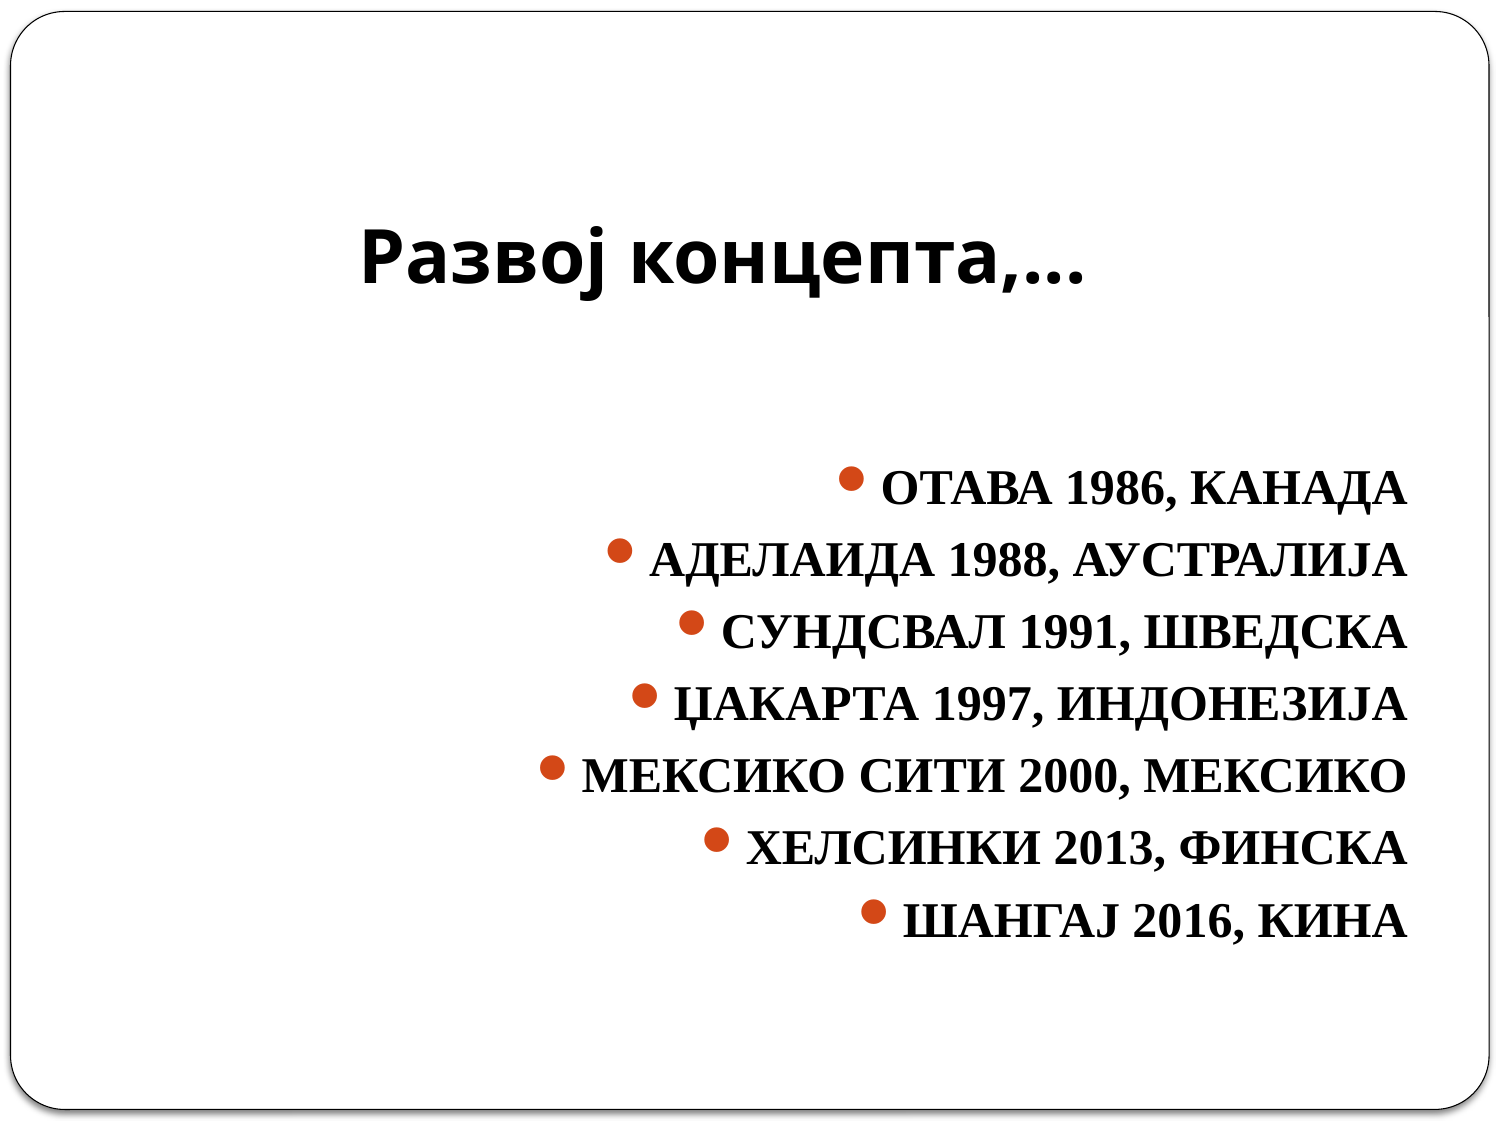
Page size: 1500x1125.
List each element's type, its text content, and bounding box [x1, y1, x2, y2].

list ОТАВА 1986, КАНАДА АДЕЛАИДА 1988, АУСТРАЛИЈА СУНДСВАЛ 1991, ШВЕДСКА ЏАКАРТА 1997, ИНДОНЕЗИЈА МЕКСИКО СИТИ 2000, МЕКСИКО ХЕЛСИНКИ 2013, ФИНСКА ШАНГАЈ 2016, КИНА [147, 375, 1423, 1125]
title Развој концепта,... [159, 208, 1287, 314]
